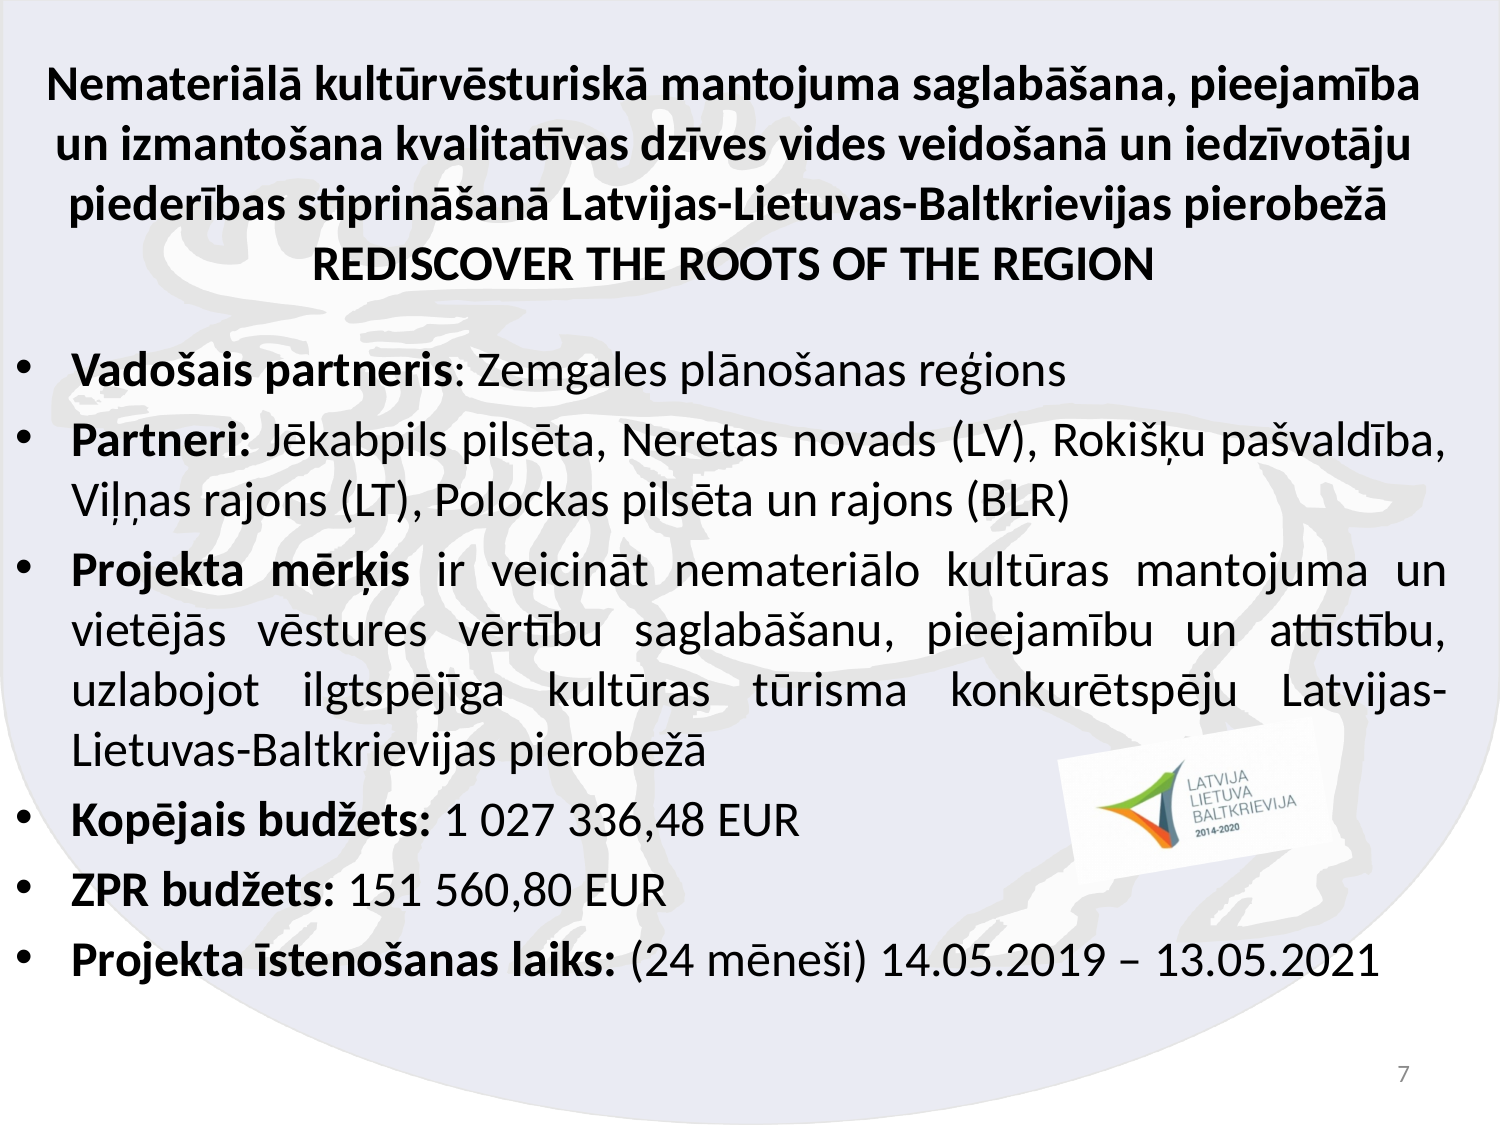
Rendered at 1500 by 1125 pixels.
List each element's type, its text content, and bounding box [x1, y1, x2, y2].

list Vadošais partneris: Zemgales plānošanas reģions Partneri: Jēkabpils pilsēta, Neretas novads (LV), Rokišķu pašvaldība, Viļņas rajons (LT), Polockas pilsēta un rajons (BLR) Projekta mērķis ir veicināt nemateriālo kultūras mantojuma un vietējās vēstures vērtību saglabāšanu, pieejamību un attīstību, uzlabojot ilgtspējīga kultūras tūrisma konkurētspēju Latvijas-Lietuvas-Baltkrievijas pierobežā Kopējais budžets: 1 027 336,48 EUR ZPR budžets: 151 560,80 EUR Projekta īstenošanas laiks: (24 mēneši) 14.05.2019 – 13.05.2021 [0, 329, 1463, 1103]
picture [1058, 717, 1332, 884]
slide_number 7 [1074, 1042, 1425, 1103]
title Nemateriālā kultūrvēsturiskā mantojuma saglabāšana, pieejamība un izmantošana kvalitatīvas dzīves vides veidošanā un iedzīvotāju piederības stiprināšanā Latvijas-Lietuvas-Baltkrievijas pierobežā REDISCOVER THE ROOTS OF THE REGION [29, 42, 1440, 299]
